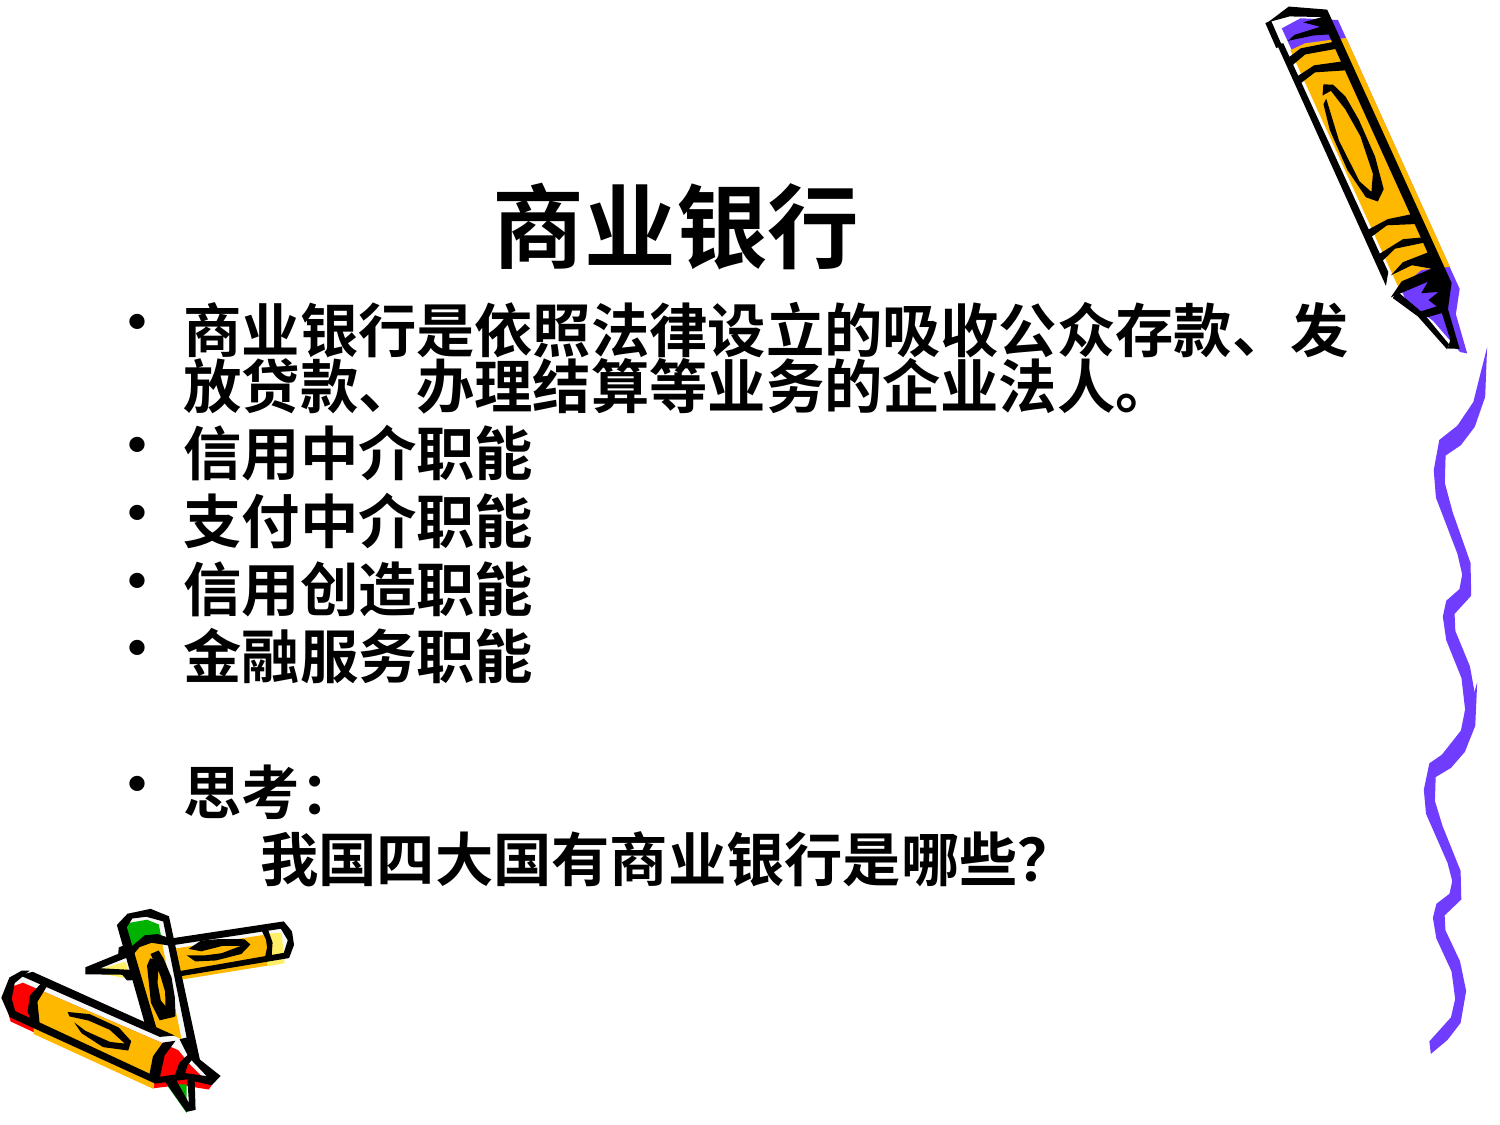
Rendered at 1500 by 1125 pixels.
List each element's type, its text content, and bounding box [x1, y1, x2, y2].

title 商业银行 [112, 24, 1240, 288]
list 商业银行是依照法律设立的吸收公众存款、发放贷款、办理结算等业务的企业法人。 信用中介职能 支付中介职能 信用创造职能 金融服务职能 思考： 我国四大国有商业银行是哪些？ [112, 299, 1376, 965]
